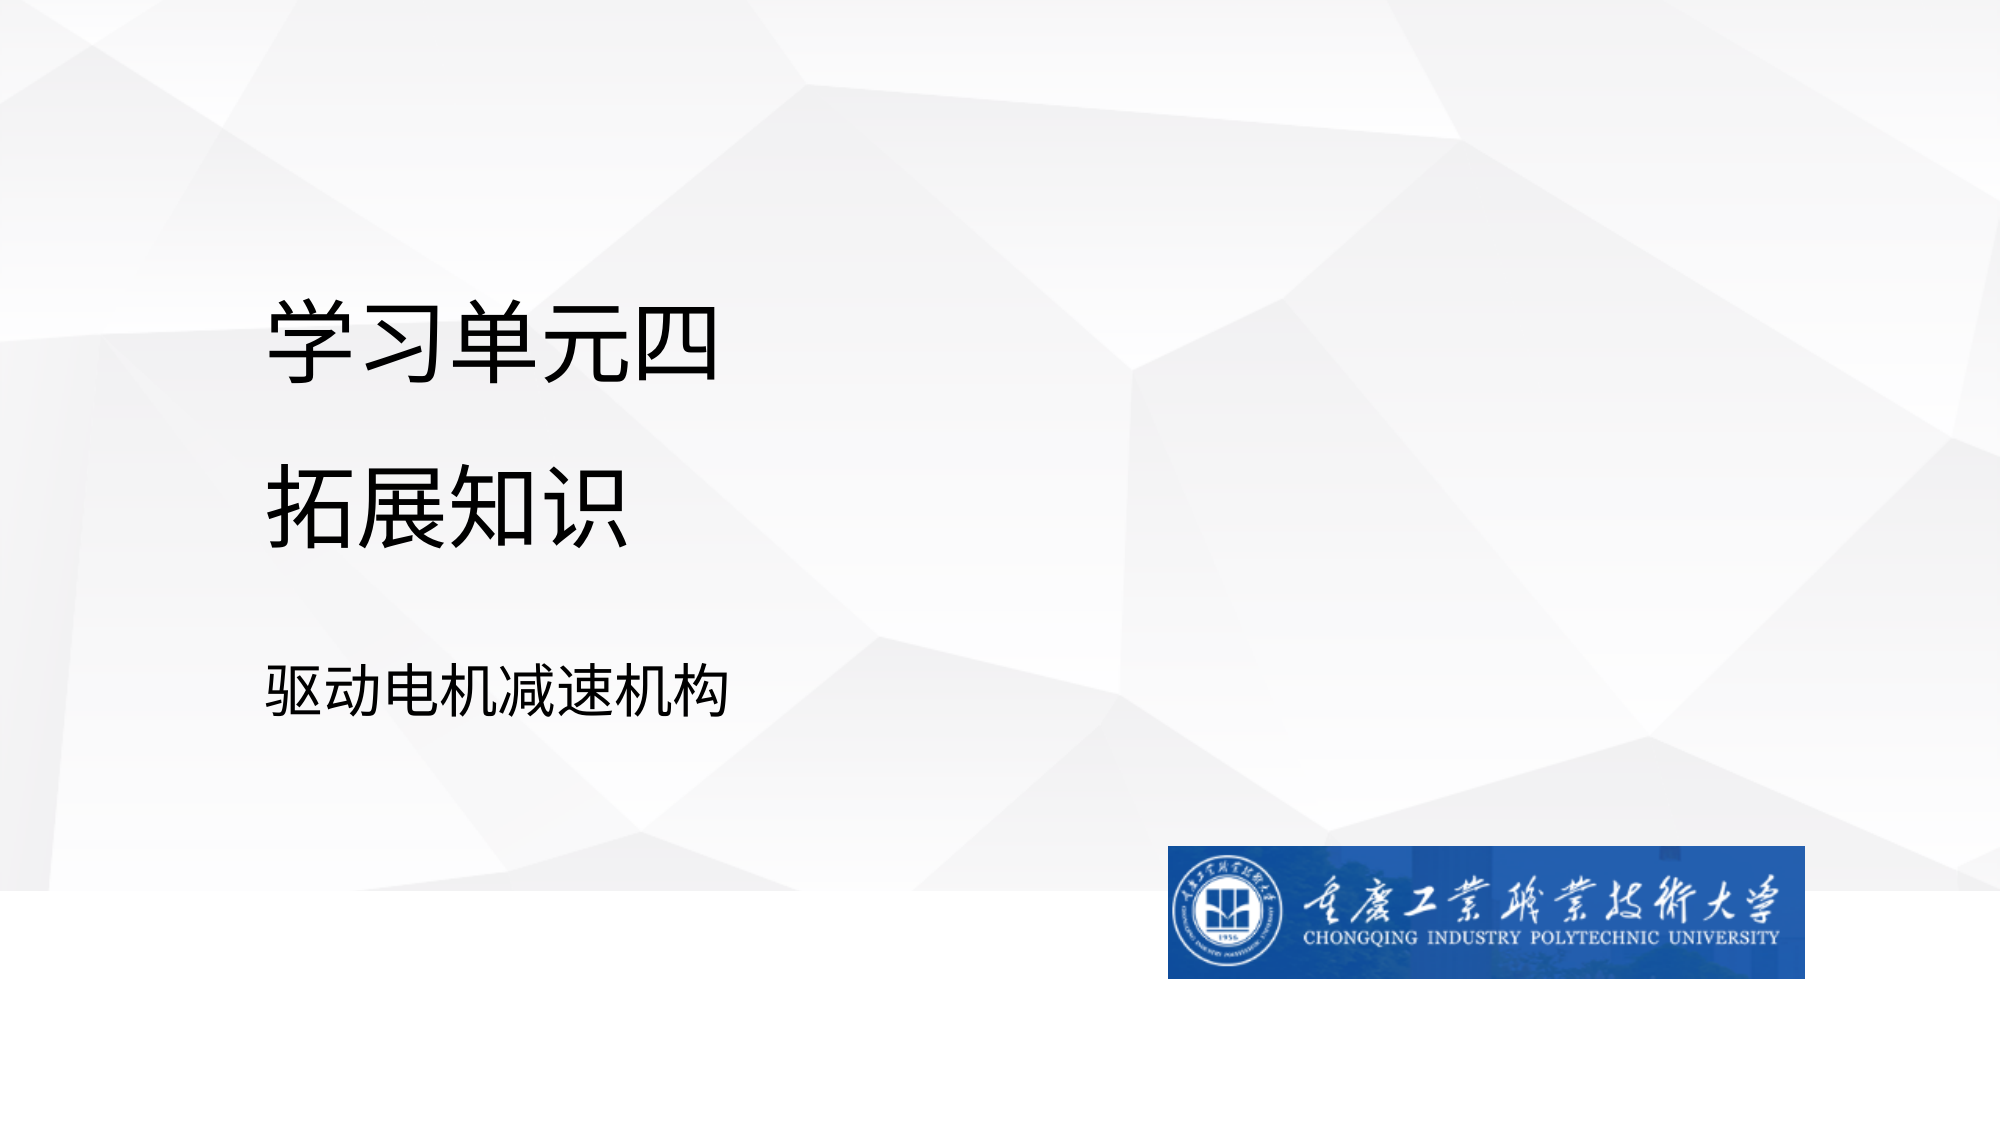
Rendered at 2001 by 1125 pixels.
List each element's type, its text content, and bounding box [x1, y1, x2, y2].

picture [0, 0, 2000, 979]
text_box 驱动电机减速机构 [249, 654, 1750, 926]
text_box 学习单元四 拓展知识 [249, 199, 1750, 591]
